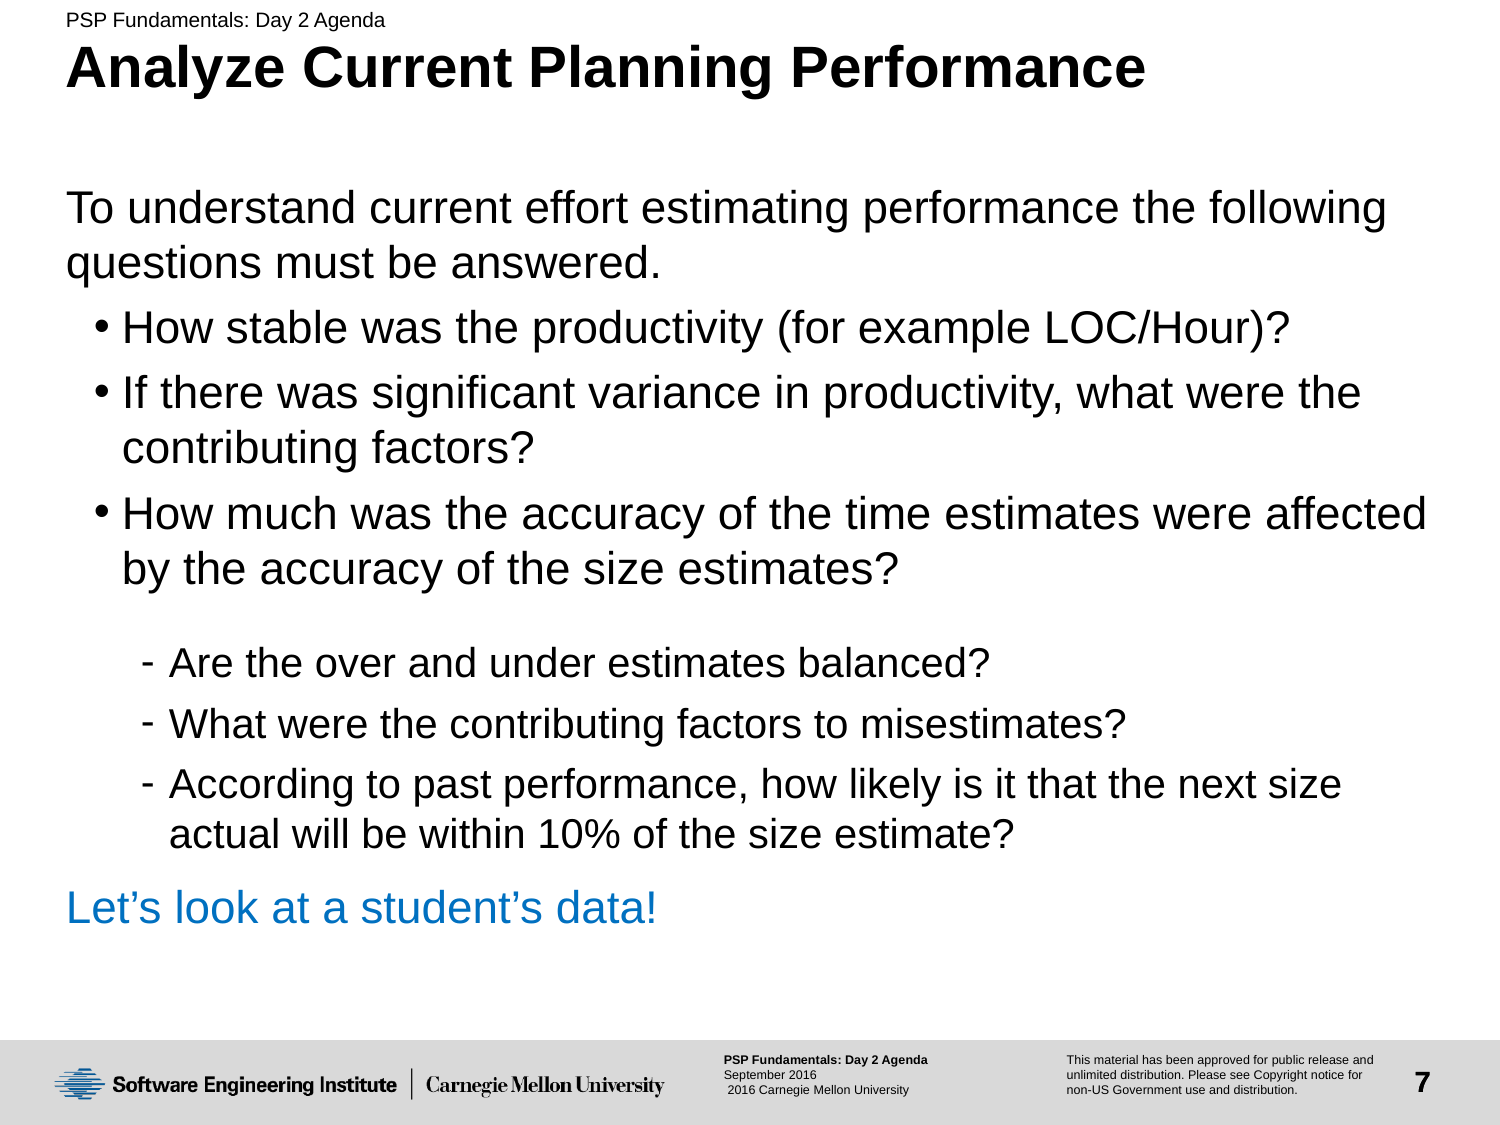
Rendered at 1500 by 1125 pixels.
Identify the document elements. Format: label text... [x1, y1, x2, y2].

list To understand current effort estimating performance the following questions must be answered. How stable was the productivity (for example LOC/Hour)? If there was significant variance in productivity, what were the contributing factors? How much was the accuracy of the time estimates were affected by the accuracy of the size estimates? Are the over and under estimates balanced? What were the contributing factors to misestimates? According to past performance, how likely is it that the next size actual will be within 10% of the size estimate? Let’s look at a student’s data! [65, 177, 1431, 1000]
picture [46, 1061, 673, 1104]
title Analyze Current Planning Performance [65, 37, 1430, 148]
